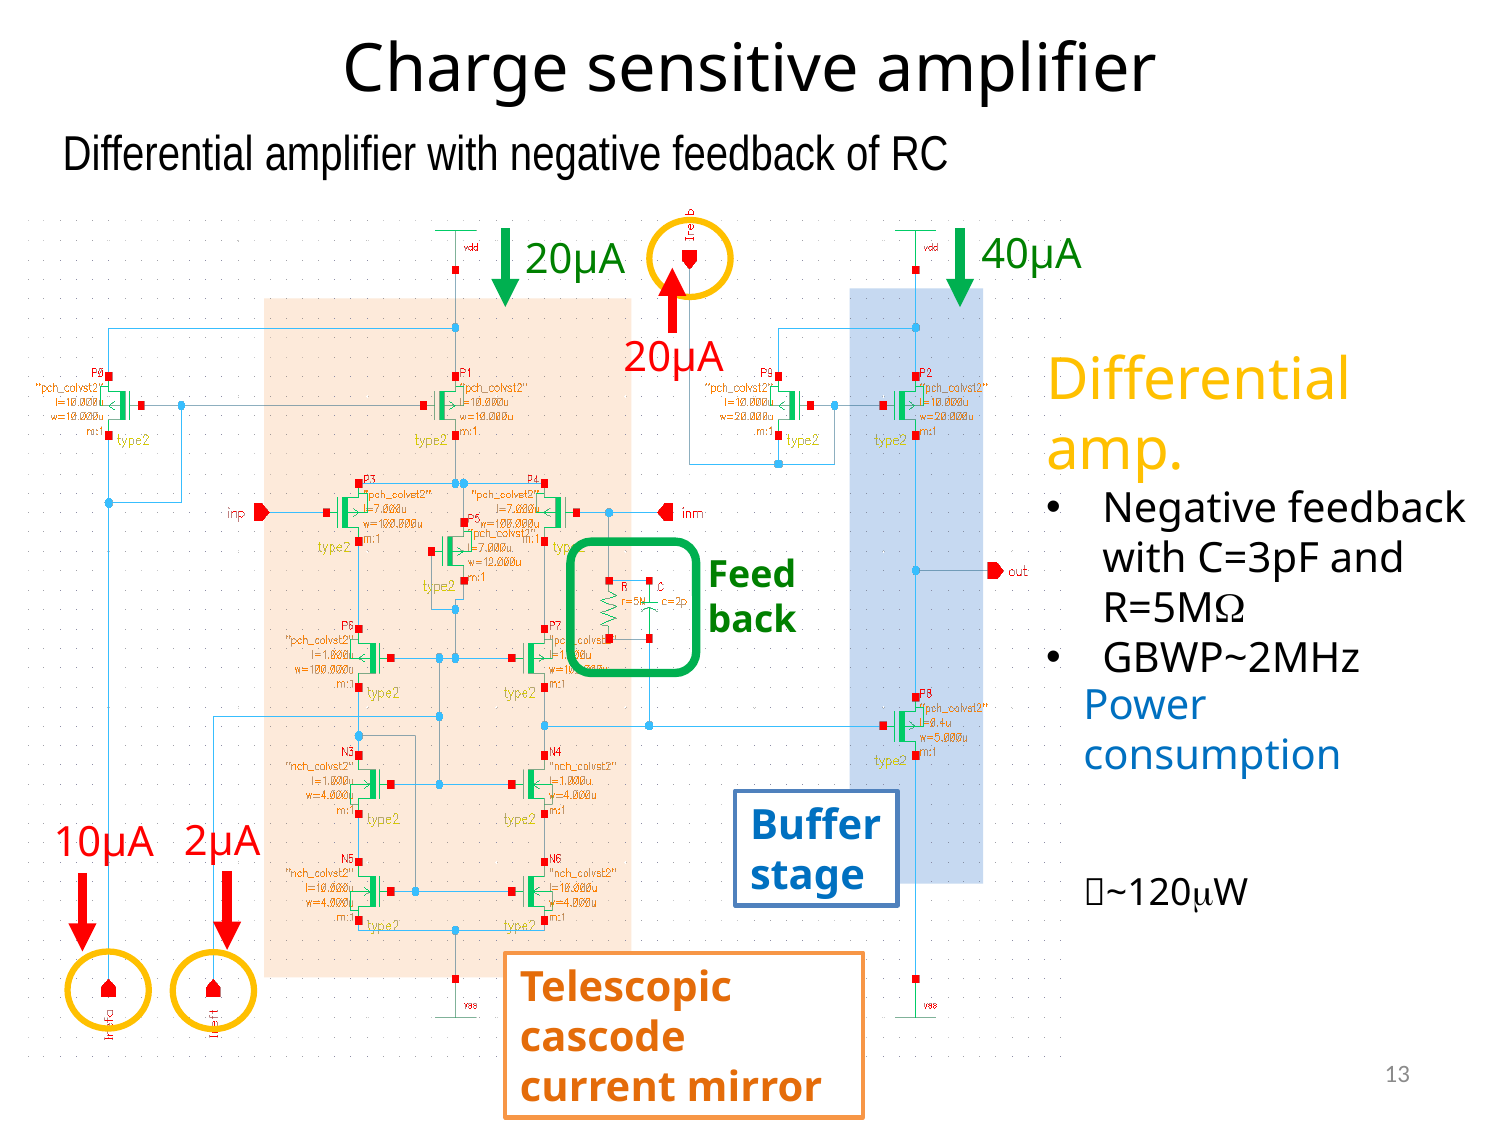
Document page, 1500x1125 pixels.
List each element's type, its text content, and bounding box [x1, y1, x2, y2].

text_box Differential amplifier with negative feedback of RC [47, 113, 1120, 188]
text_box Differential amp. Negative feedback with C=3pF and R=5M GBWP~2MHz [1096, 333, 1489, 689]
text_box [26, 209, 1093, 1120]
slide_number 13 [1096, 1042, 1425, 1103]
title Charge sensitive amplifier [95, 23, 1406, 107]
